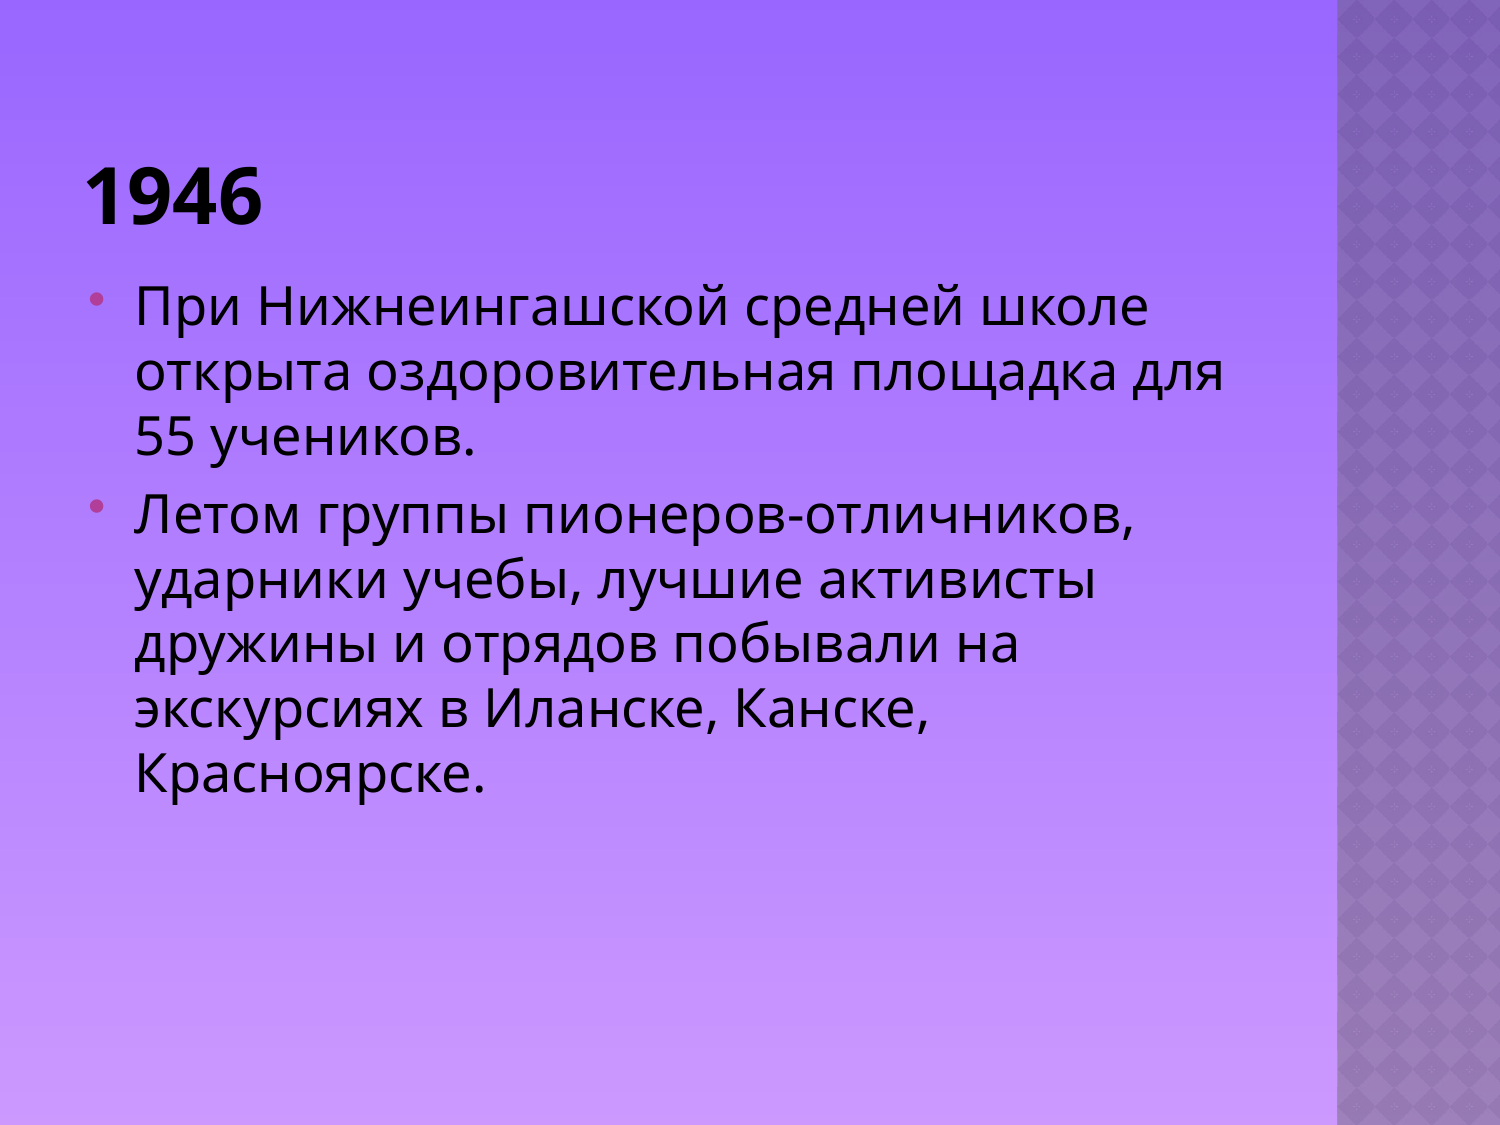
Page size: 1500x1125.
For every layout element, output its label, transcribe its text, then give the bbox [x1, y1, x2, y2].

title 1946 [75, 52, 1263, 240]
list При Нижнеингашской средней школе открыта оздоровительная площадка для 55 учеников. Летом группы пионеров-отличников, ударники учебы, лучшие активисты дружины и отрядов побывали на экскурсиях в Иланске, Канске, Красноярске. [74, 263, 1263, 1060]
